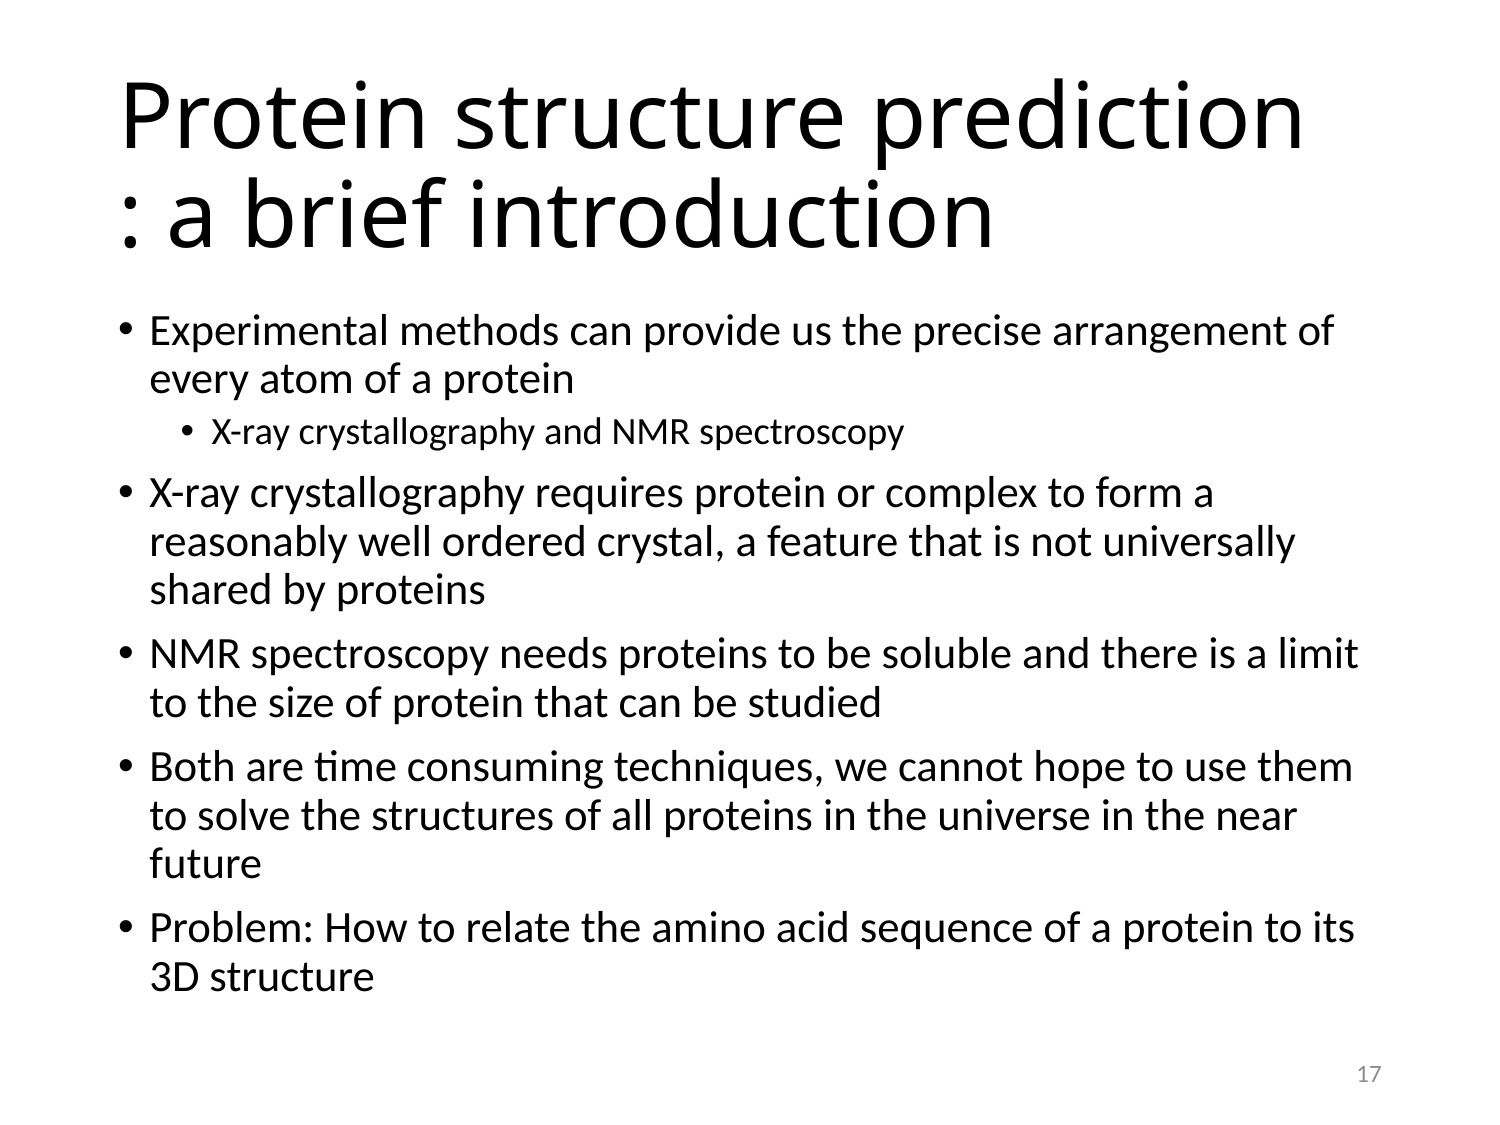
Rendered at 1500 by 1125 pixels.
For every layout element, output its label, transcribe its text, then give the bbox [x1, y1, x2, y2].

list Experimental methods can provide us the precise arrangement of every atom of a protein X-ray crystallography and NMR spectroscopy X-ray crystallography requires protein or complex to form a reasonably well ordered crystal, a feature that is not universally shared by proteins NMR spectroscopy needs proteins to be soluble and there is a limit to the size of protein that can be studied Both are time consuming techniques, we cannot hope to use them to solve the structures of all proteins in the universe in the near future Problem: How to relate the amino acid sequence of a protein to its 3D structure [103, 299, 1397, 1014]
slide_number 17 [1059, 1042, 1397, 1103]
title Protein structure prediction : a brief introduction [103, 59, 1397, 278]
